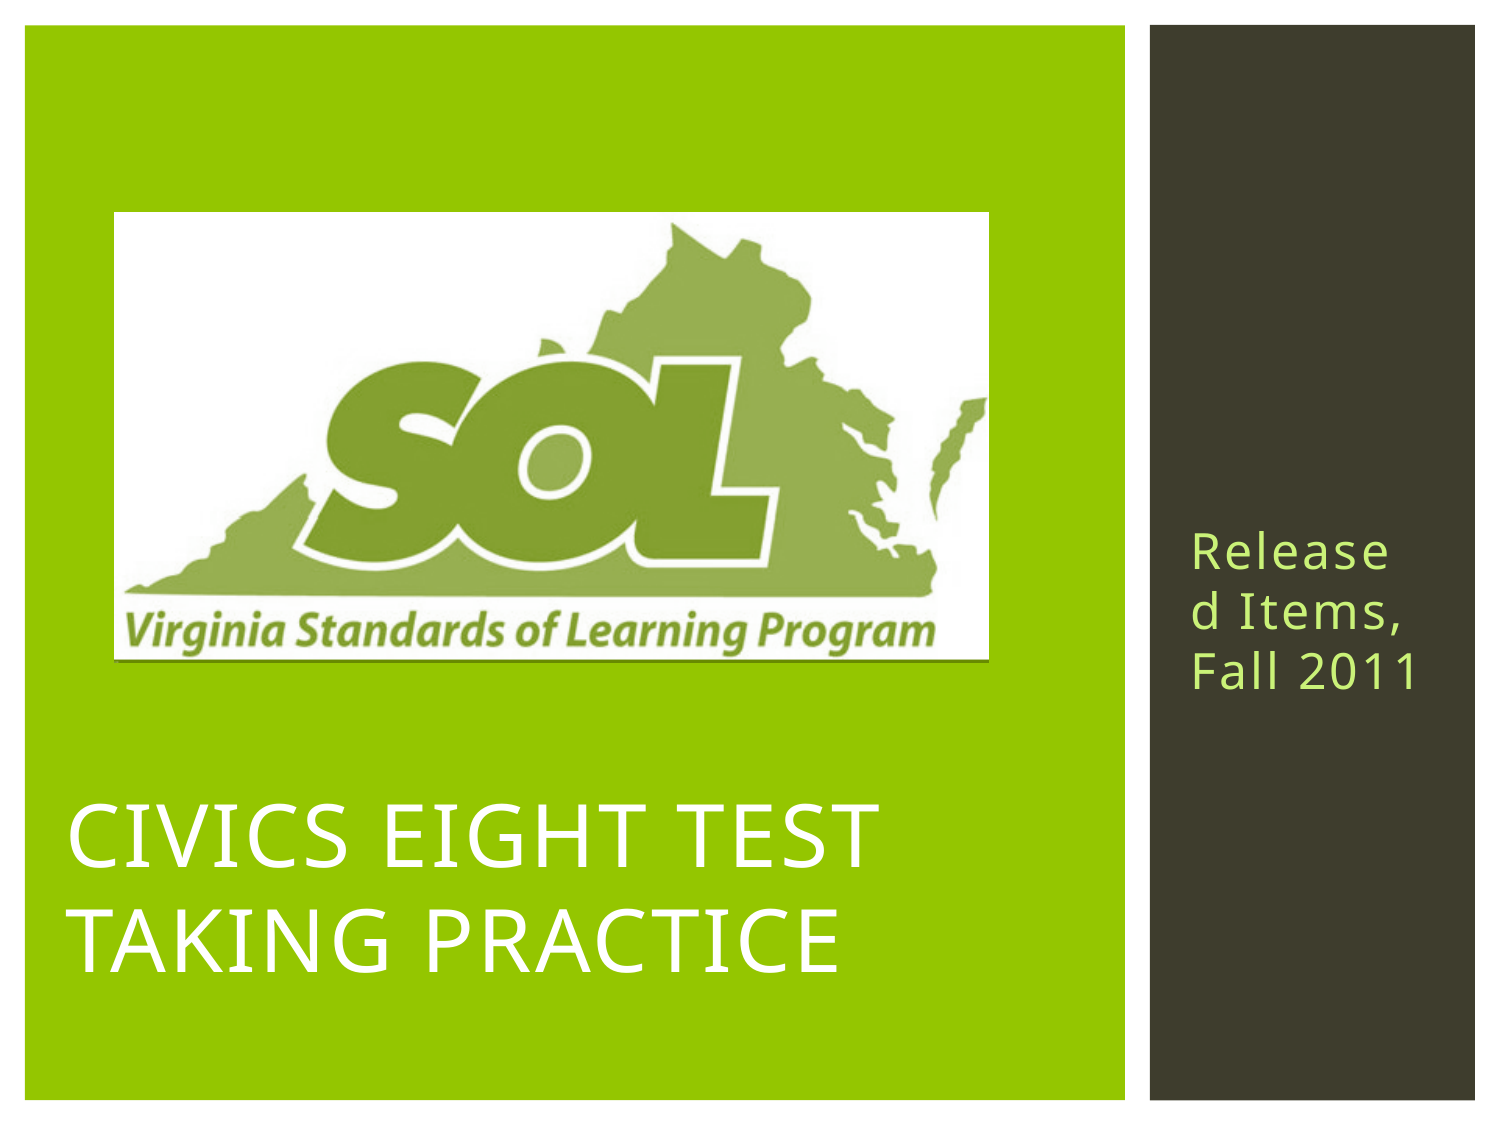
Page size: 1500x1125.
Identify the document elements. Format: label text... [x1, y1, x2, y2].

title Civics Eight Test taking Practice [50, 750, 1088, 1020]
picture [114, 212, 989, 663]
list Released Items, Fall 2011 [1175, 474, 1438, 745]
